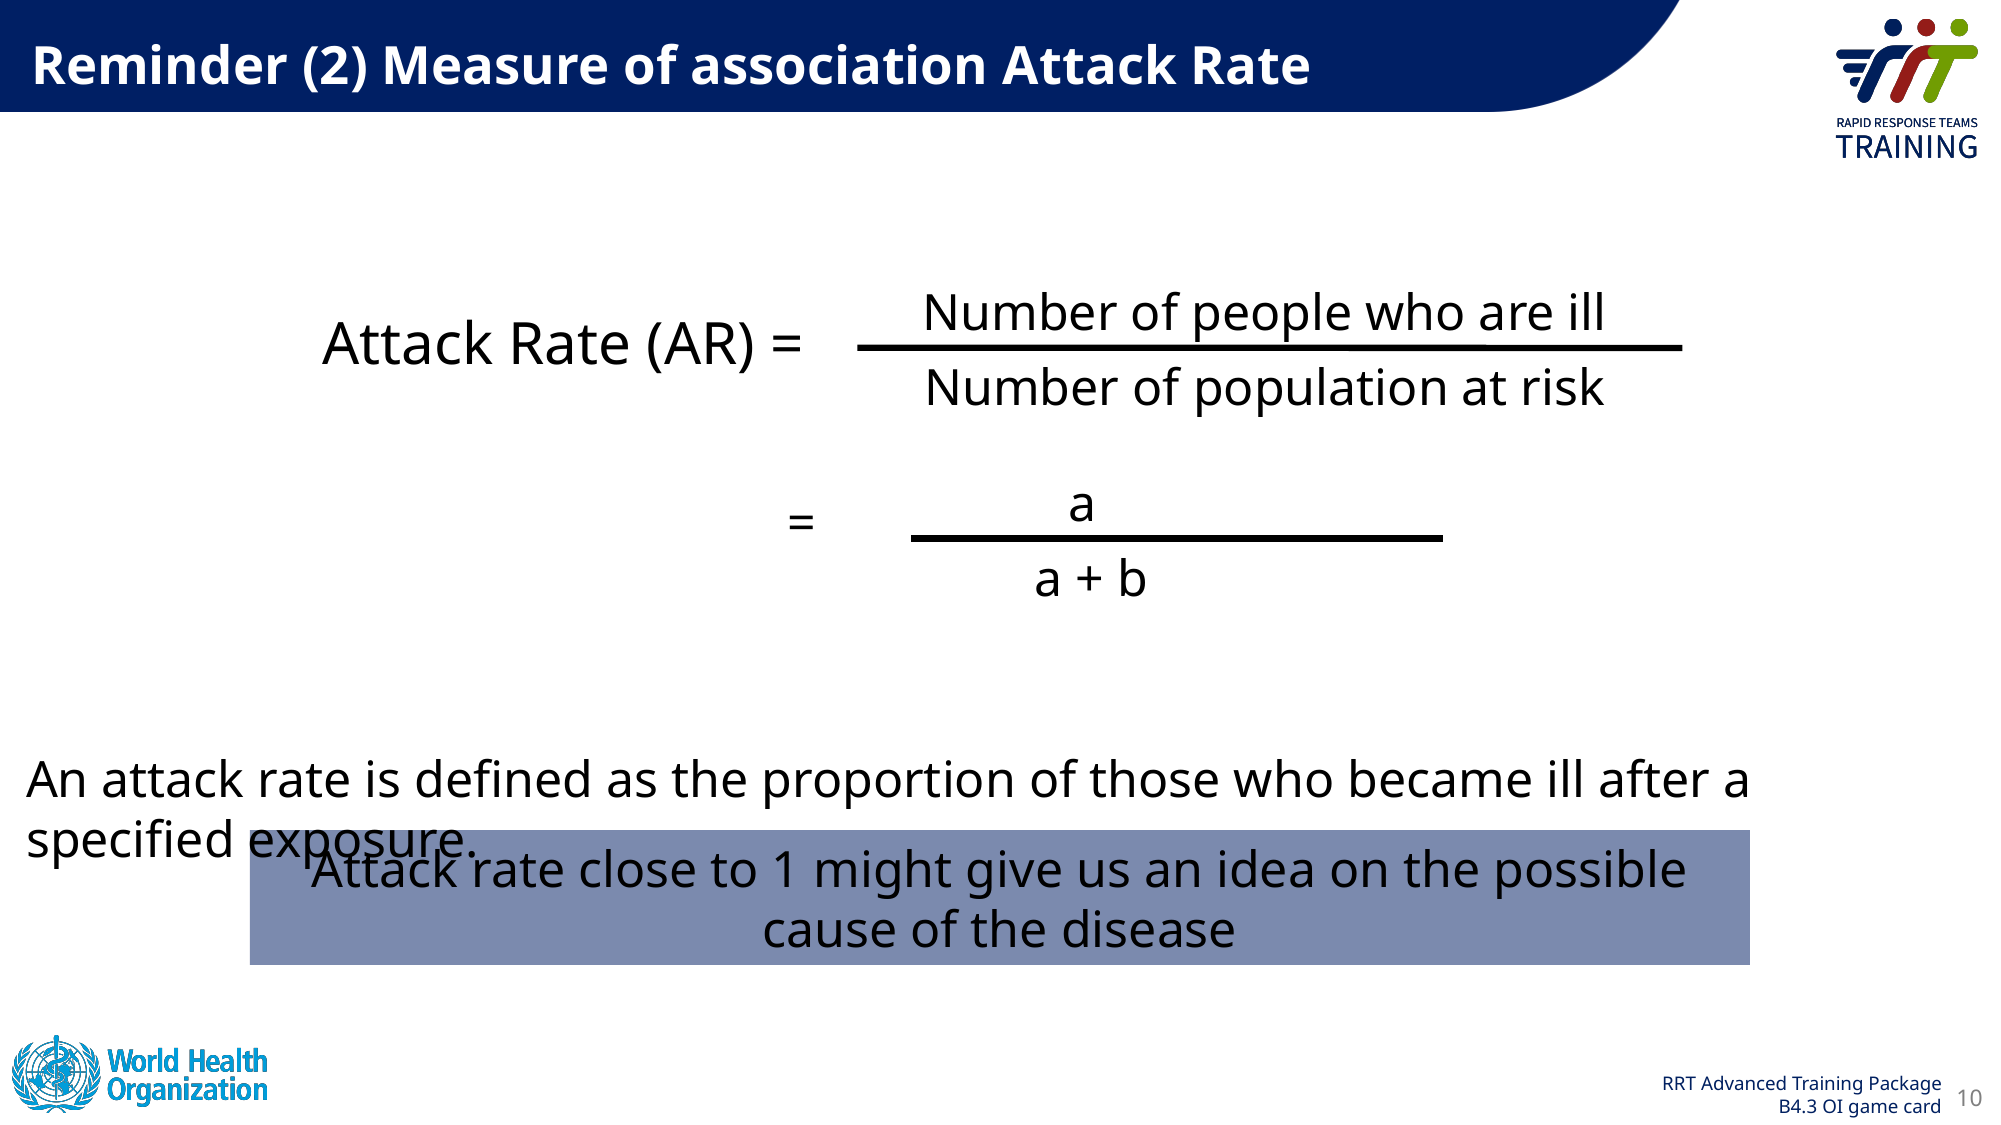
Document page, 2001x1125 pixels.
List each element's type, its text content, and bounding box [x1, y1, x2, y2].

text_box Attack rate close to 1 might give us an idea on the possible cause of the disease [249, 875, 1750, 965]
picture [0, 0, 1708, 112]
picture [59, 1035, 267, 1113]
text_box = [780, 474, 854, 560]
picture [40, 1062, 47, 1070]
picture [12, 1083, 48, 1113]
text_box a [966, 463, 1199, 539]
text_box Number of population at risk [916, 348, 1663, 424]
picture [24, 1054, 36, 1087]
text_box Reminder (2) Measure of association Attack Rate [23, 15, 1580, 121]
picture [34, 1054, 43, 1078]
picture [71, 1053, 90, 1091]
text_box a + b [966, 539, 1217, 614]
picture [30, 1083, 37, 1091]
picture [1835, 19, 1978, 167]
picture [22, 1062, 26, 1077]
picture [46, 1056, 54, 1062]
text_box Number of people who are ill [915, 272, 1675, 348]
picture [36, 1088, 78, 1105]
text_box An attack rate is defined as the proportion of those who became ill after a specified exposure. [18, 739, 1982, 875]
picture [50, 1108, 62, 1113]
picture [12, 1035, 54, 1068]
text_box Attack Rate (AR) = [315, 290, 916, 385]
